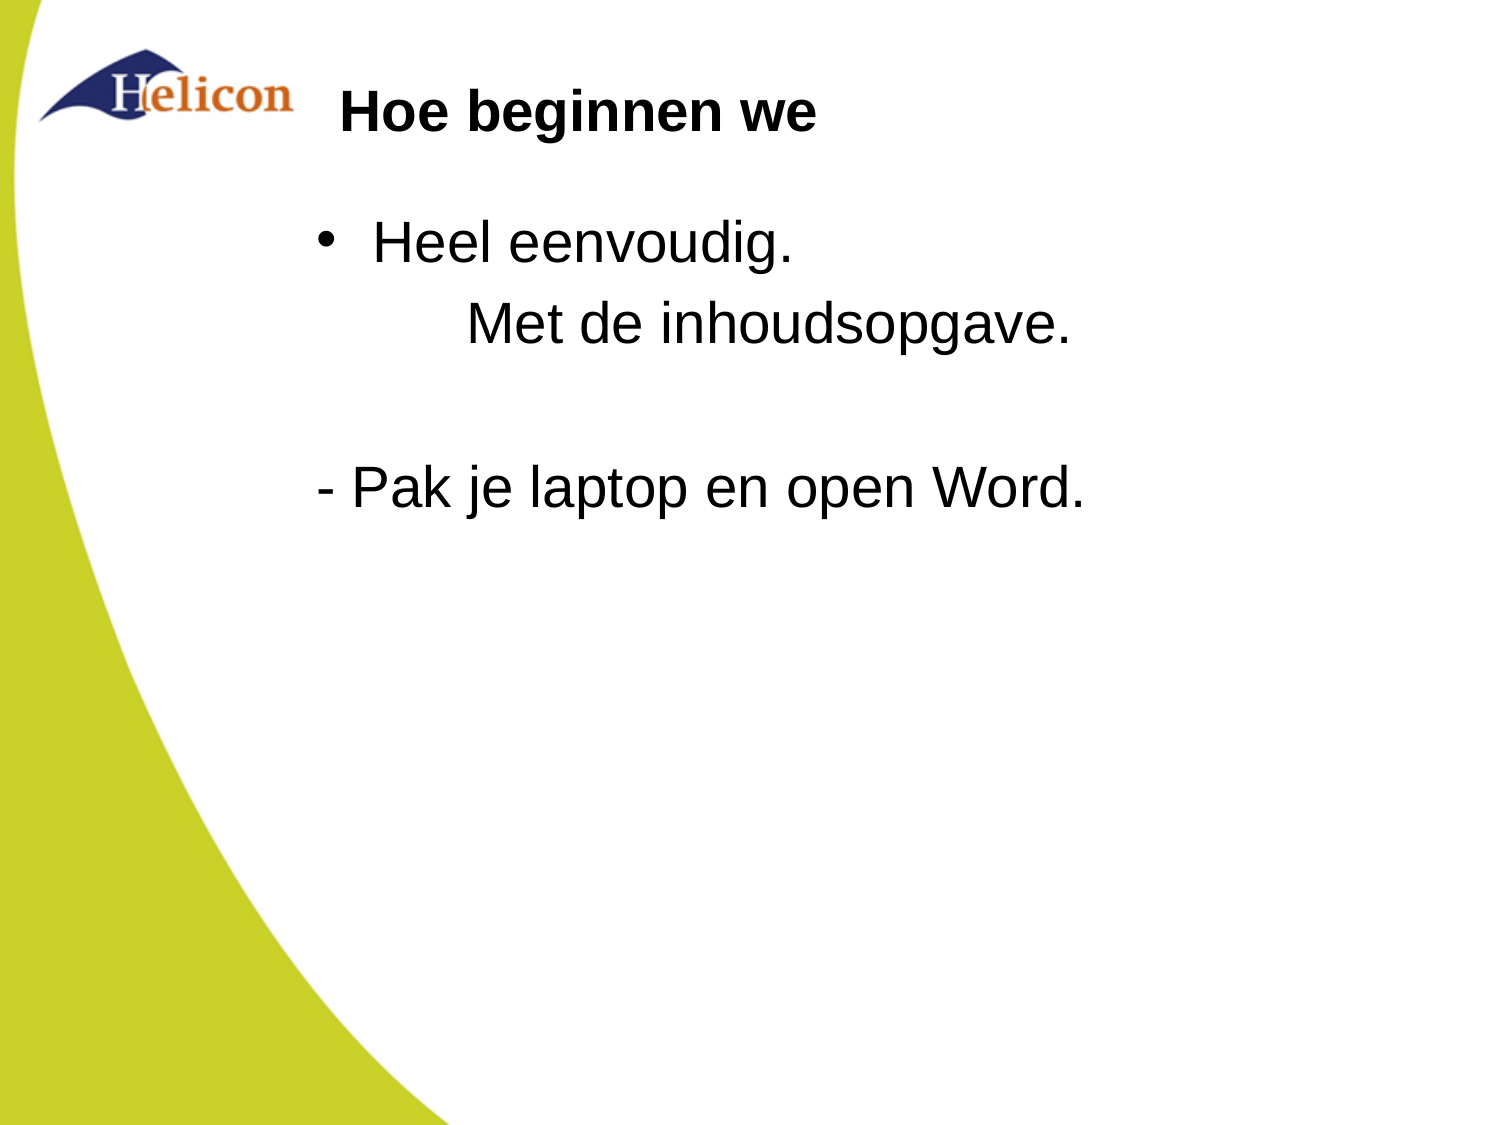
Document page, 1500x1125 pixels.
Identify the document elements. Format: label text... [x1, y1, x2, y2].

title Hoe beginnen we [324, 54, 1415, 161]
list Heel eenvoudig. Met de inhoudsopgave. - Pak je laptop en open Word. [301, 196, 1425, 1005]
picture [0, 0, 1500, 1125]
